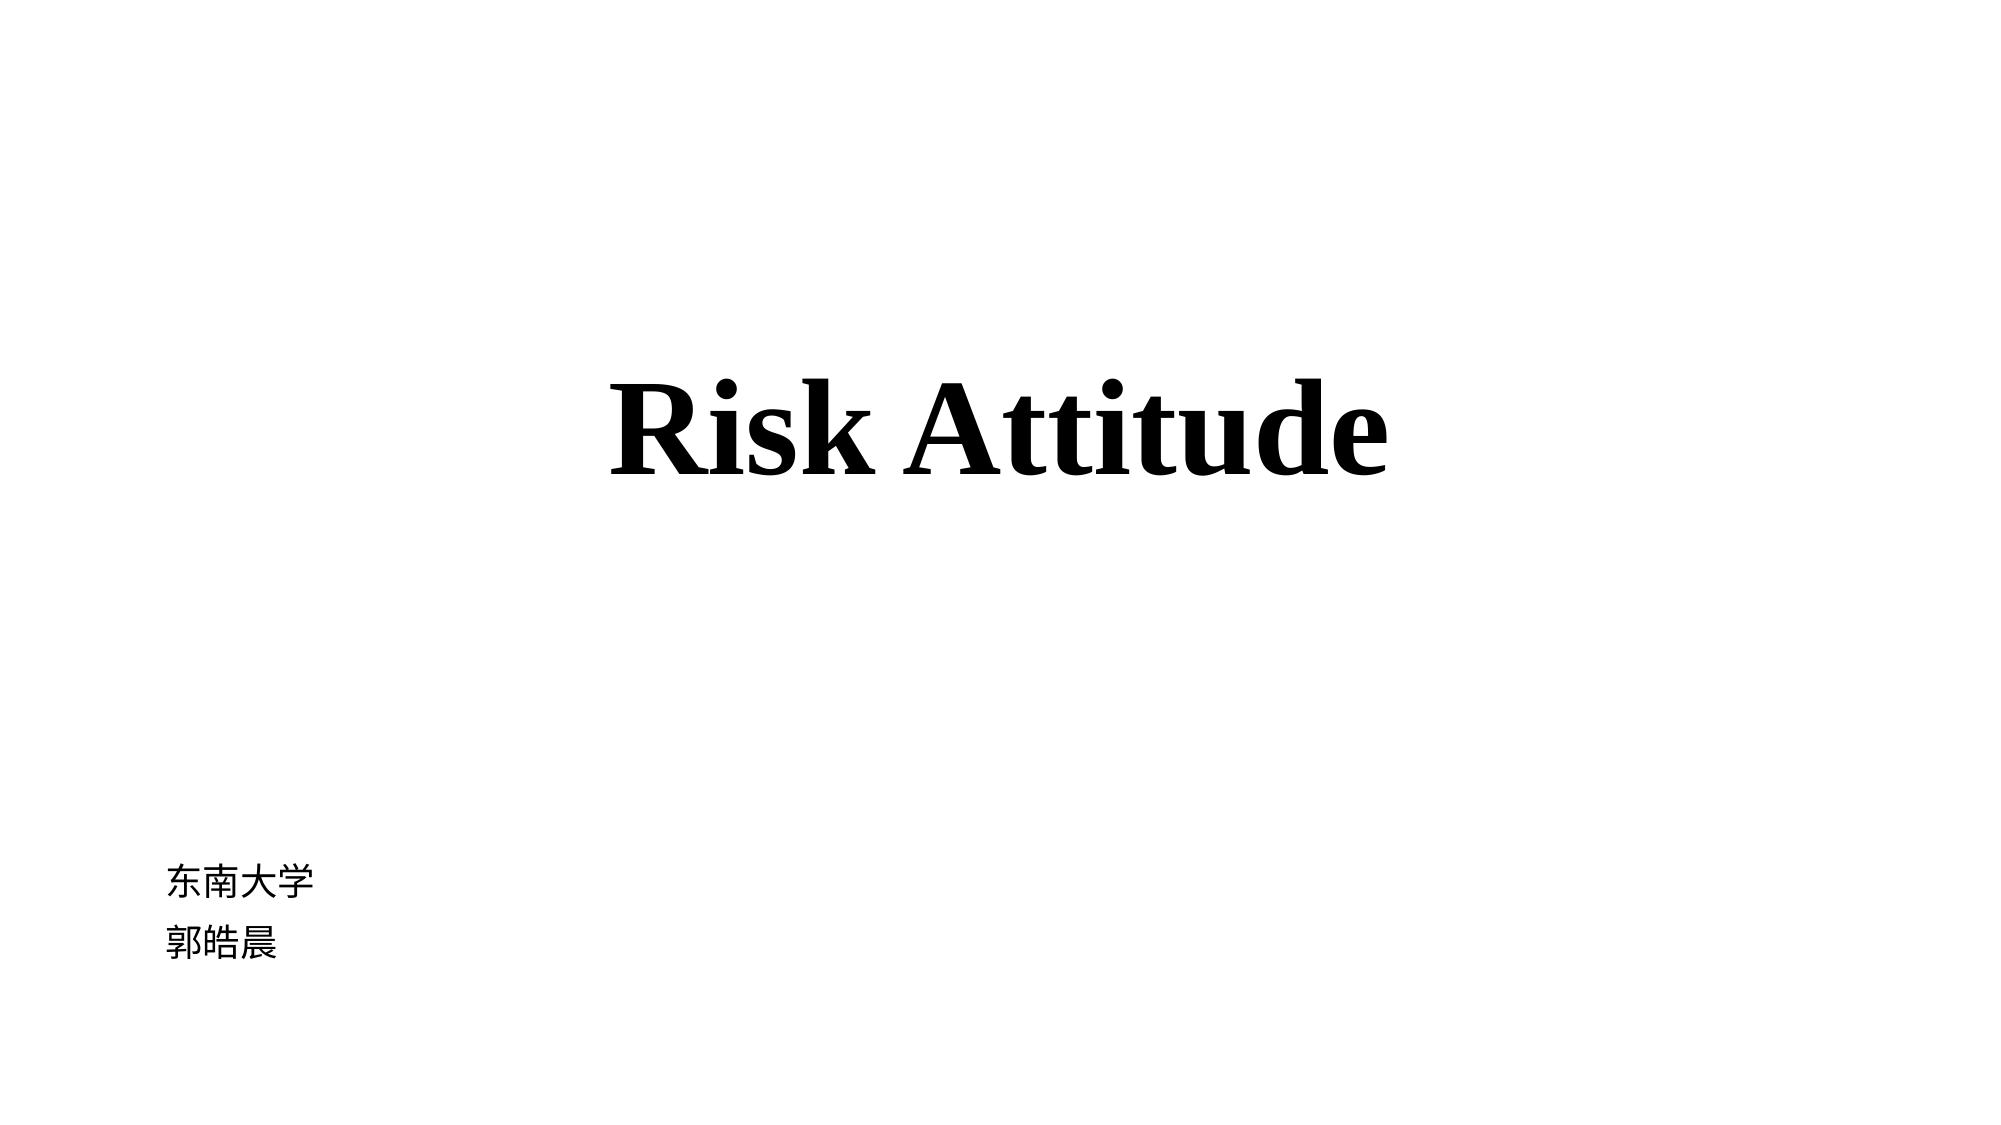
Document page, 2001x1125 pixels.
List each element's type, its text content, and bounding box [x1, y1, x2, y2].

subtitle 东南大学 郭皓晨 [150, 855, 1550, 982]
title Risk Attitude [150, 319, 1850, 512]
